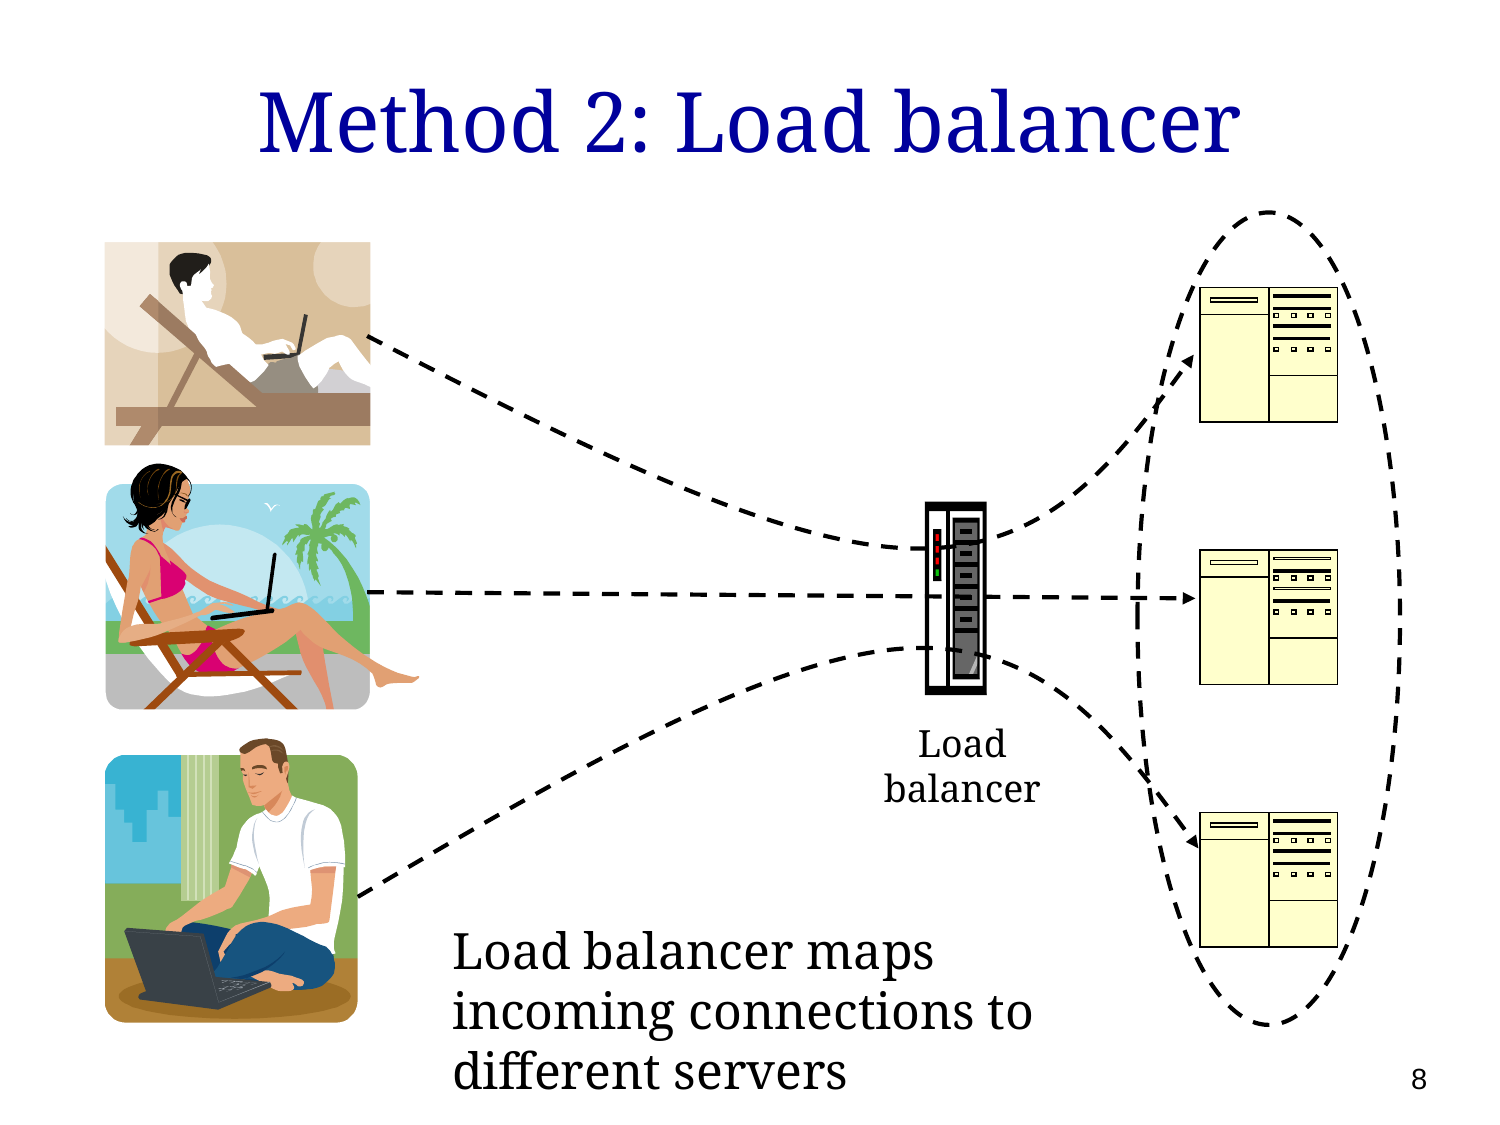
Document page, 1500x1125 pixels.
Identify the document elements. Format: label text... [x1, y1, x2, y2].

picture [99, 462, 421, 716]
text_box [379, 336, 1168, 549]
slide_number 8 [1092, 1024, 1443, 1103]
picture [99, 737, 363, 1028]
text_box Load balancer maps incoming connections to different servers [437, 912, 1175, 1108]
title Method 2: Load balancer [74, 47, 1426, 191]
text_box [1137, 212, 1401, 1025]
picture [924, 499, 988, 698]
picture [99, 237, 376, 451]
text_box [366, 647, 1160, 897]
